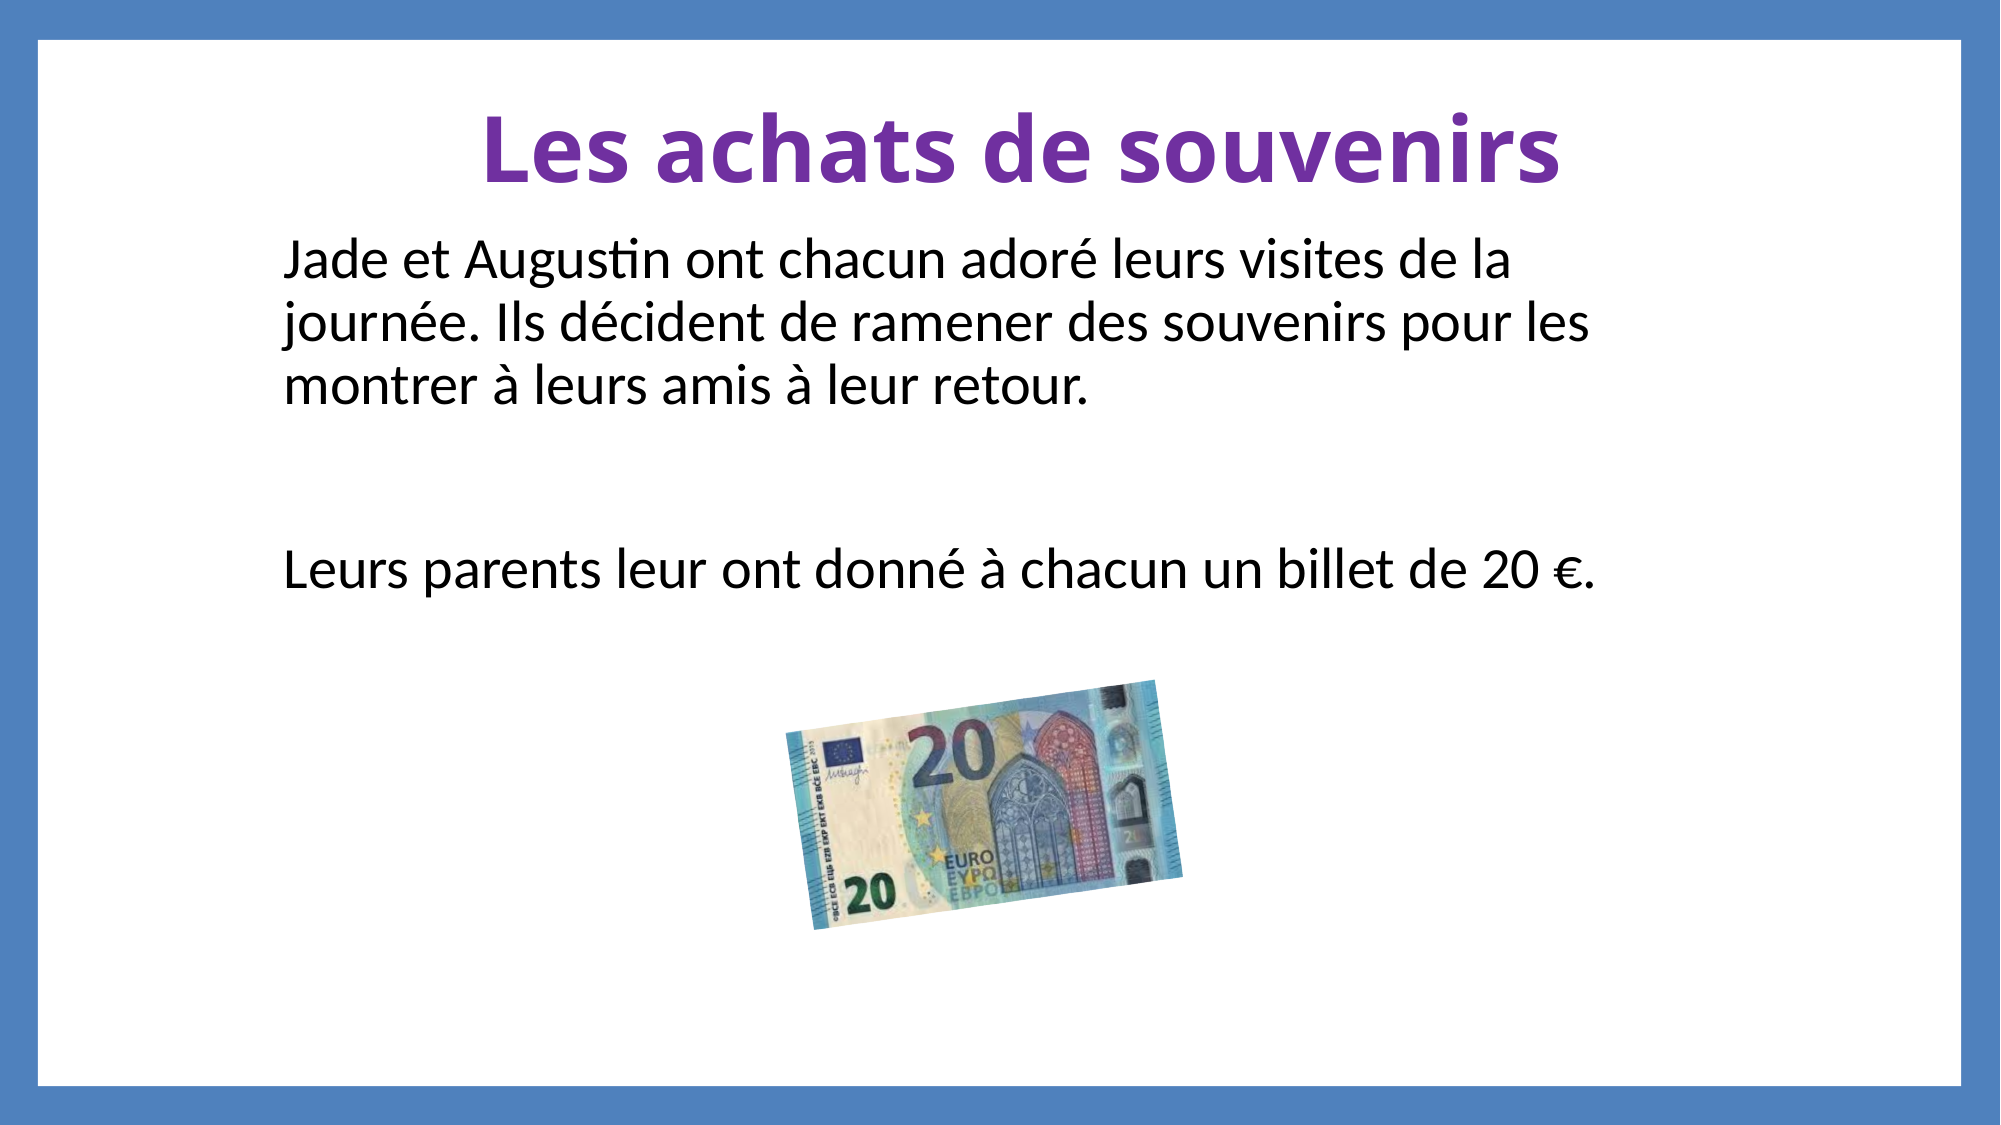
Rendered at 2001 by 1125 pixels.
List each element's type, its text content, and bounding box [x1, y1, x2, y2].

title Les achats de souvenirs [212, 59, 1788, 221]
text_box Jade et Augustin ont chacun adoré leurs visites de la journée. Ils décident de ramener des souvenirs pour les montrer à leurs amis à leur retour. Leurs parents leur ont donné à chacun un billet de 20 €. [261, 220, 1656, 1039]
picture [786, 680, 1183, 929]
